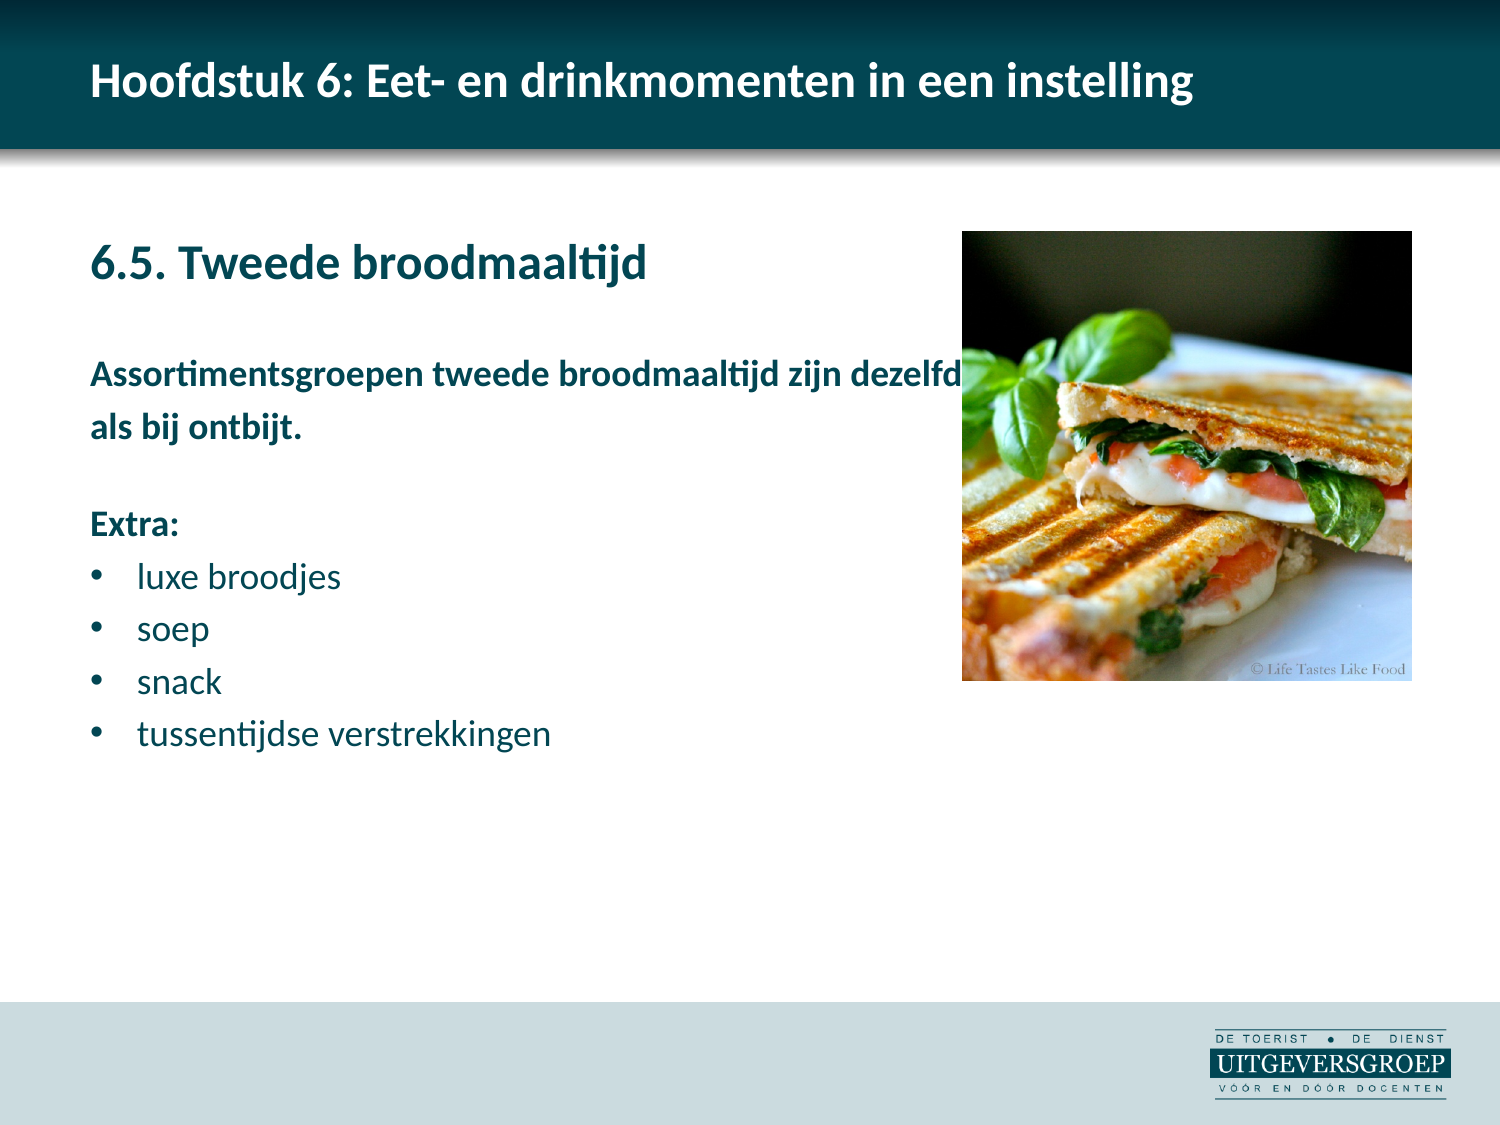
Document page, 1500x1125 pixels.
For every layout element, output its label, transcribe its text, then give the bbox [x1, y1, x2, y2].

picture [962, 231, 1412, 681]
list 6.5. Tweede broodmaaltijd Assortimentsgroepen tweede broodmaaltijd zijn dezelfde als bij ontbijt. Extra: luxe broodjes soep snack tussentijdse verstrekkingen [75, 221, 1425, 965]
picture [1210, 1021, 1451, 1106]
title Hoofdstuk 6: Eet- en drinkmomenten in een instelling [75, 0, 1425, 172]
